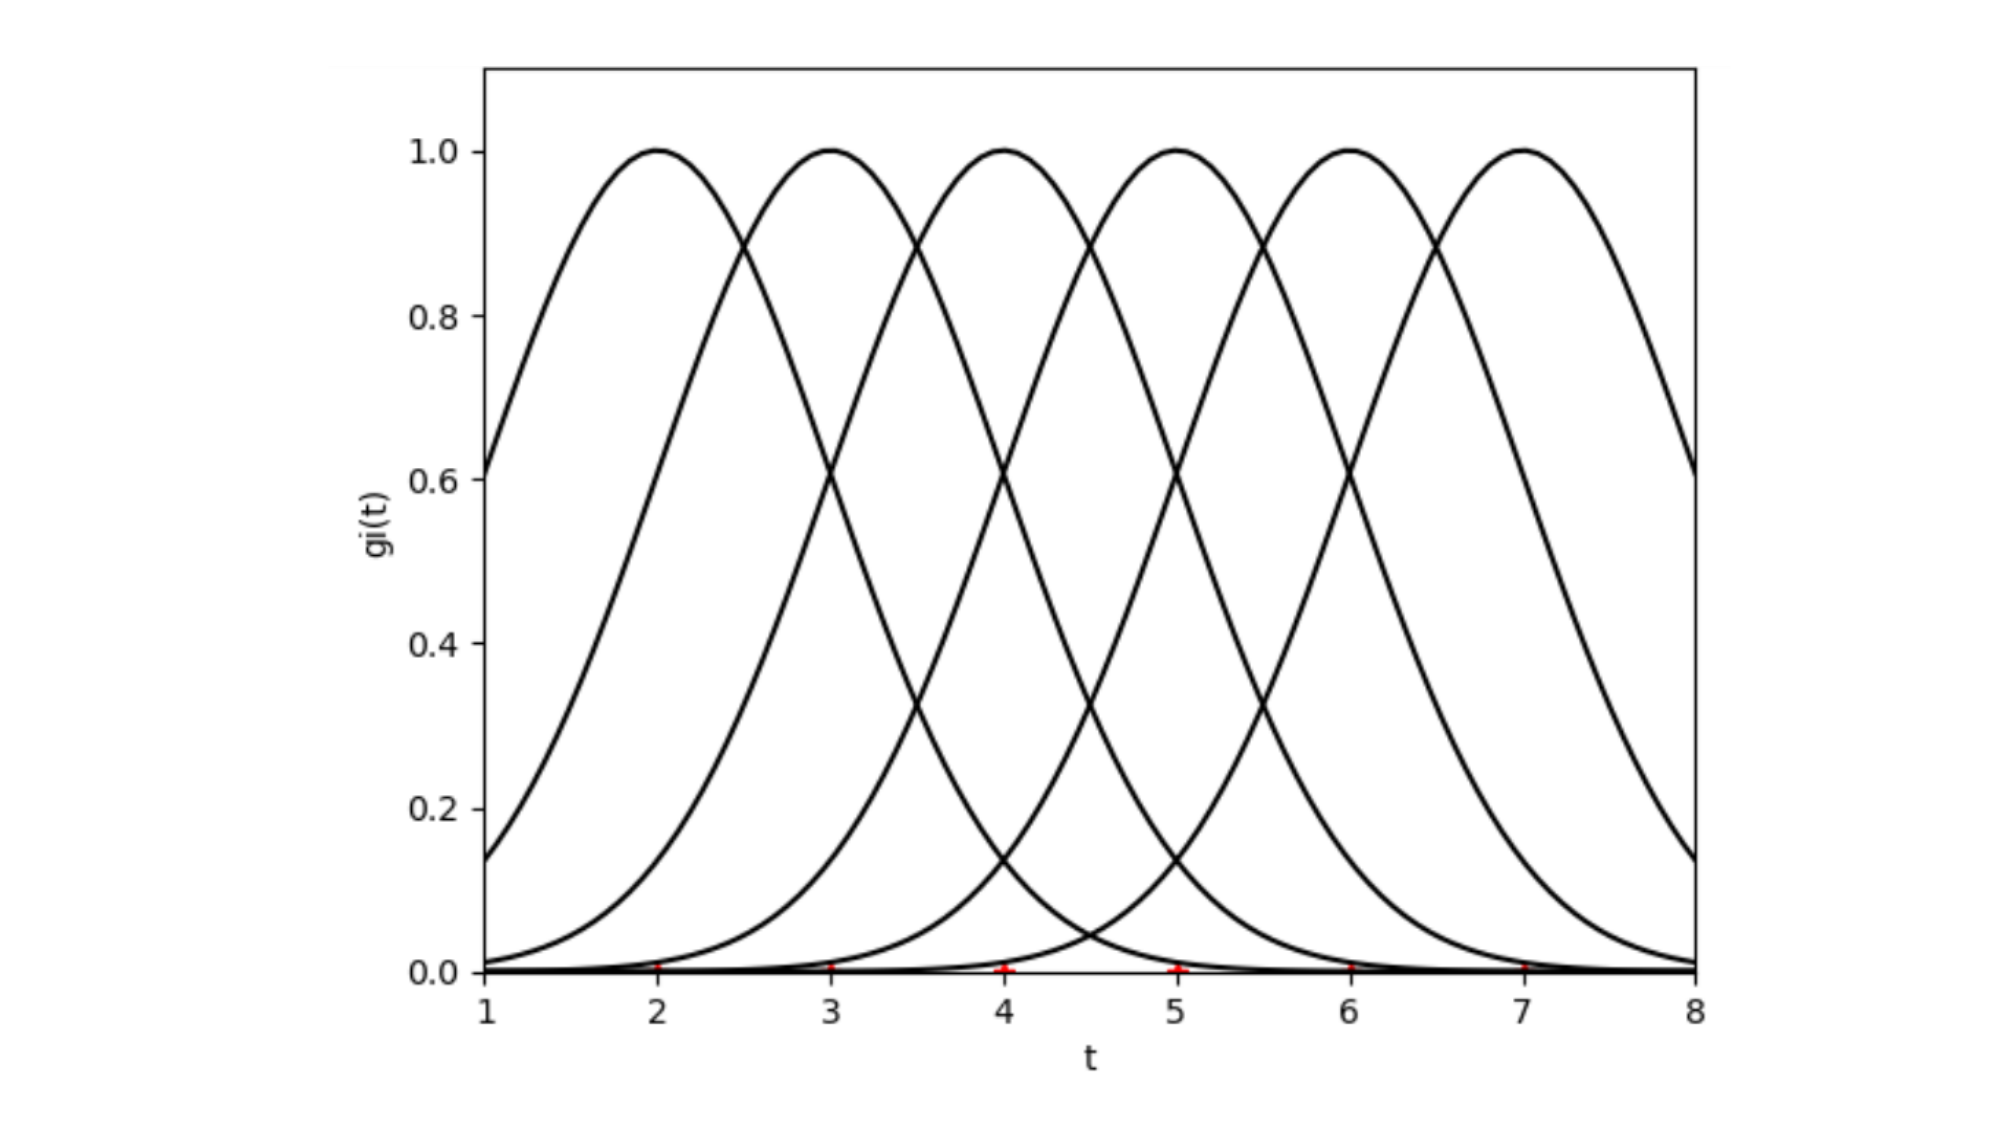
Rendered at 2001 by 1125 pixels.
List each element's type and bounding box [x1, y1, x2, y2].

picture [328, 66, 1731, 1097]
